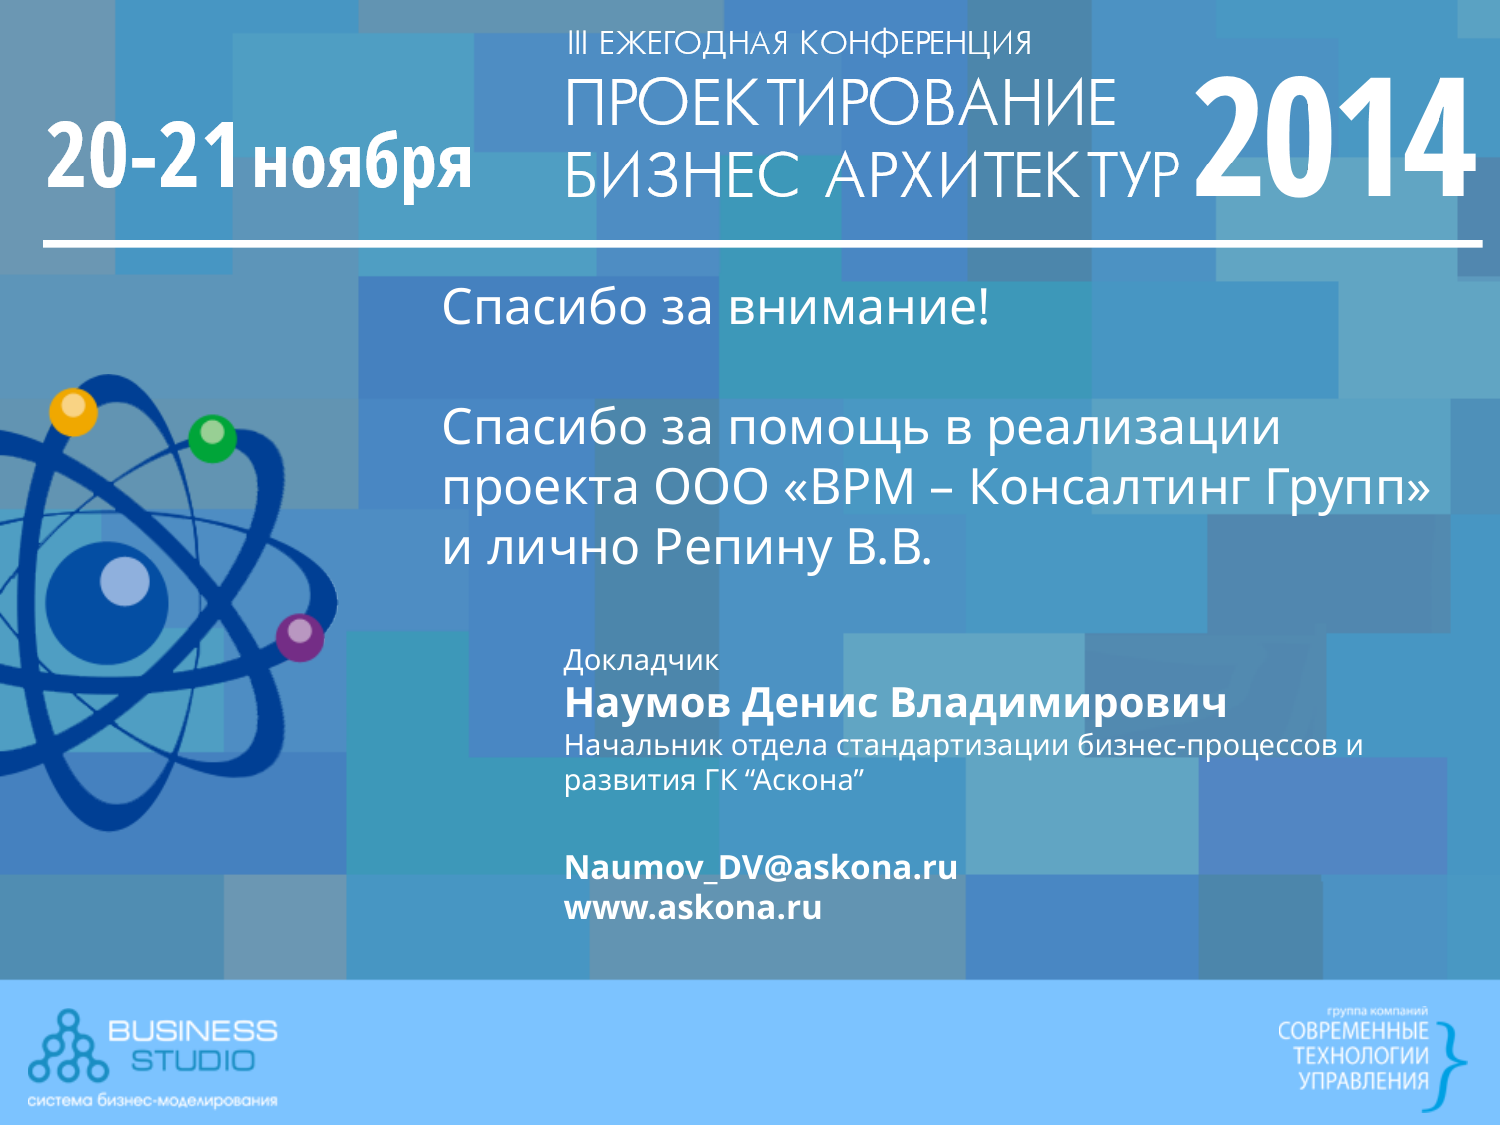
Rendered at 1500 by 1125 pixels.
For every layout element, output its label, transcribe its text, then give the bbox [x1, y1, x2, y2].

text_box Спасибо за внимание! Спасибо за помощь в реализации проекта ООО «BPM – Консалтинг Групп» и лично Репину В.В. [427, 266, 1461, 642]
text_box [42, 239, 1484, 249]
text_box Докладчик Наумов Денис Владимирович Начальник отдела стандартизации бизнес-процессов и развития ГК “Аскона” Naumov_DV@askona.ru www.askona.ru [548, 633, 1465, 934]
picture [0, 0, 1500, 1125]
